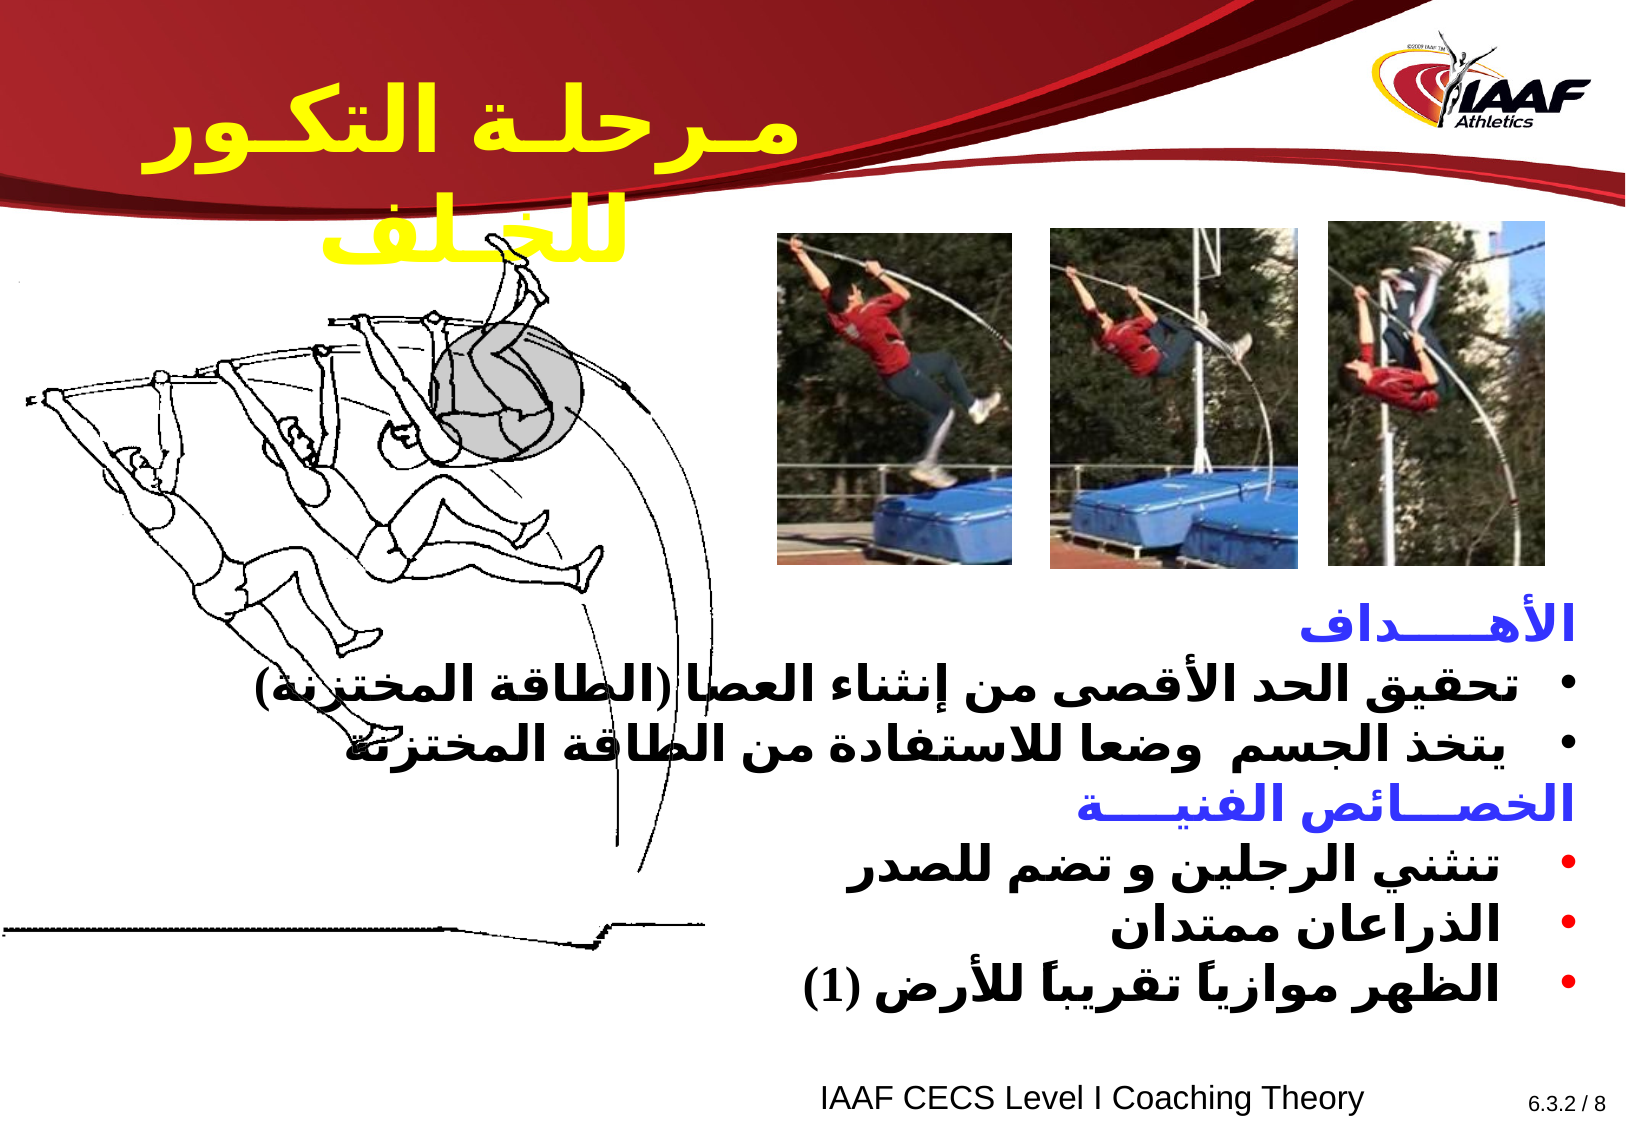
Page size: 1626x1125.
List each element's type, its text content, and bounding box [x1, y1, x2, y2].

text_box 6.3.2 / 8 [1509, 1082, 1625, 1124]
title مـرحلـة التكـور للخـلف [66, 61, 884, 142]
text_box الأهـــــداف تحقيق الحد الأقصى من إنثناء العصا (الطاقة المختزنة) يتخذ الجسم وضعا للاستفادة من الطاقة المختزنة الخصـــائص الفنيــــة تنثني الرجلين و تضم للصدر الذراعان ممتدان الظهر موازياً تقريباً للأرض (1) [176, 583, 1592, 1019]
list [777, 233, 1012, 566]
text_box IAAF CECS Level I Coaching Theory [737, 1068, 1448, 1097]
picture [0, 0, 1626, 1125]
